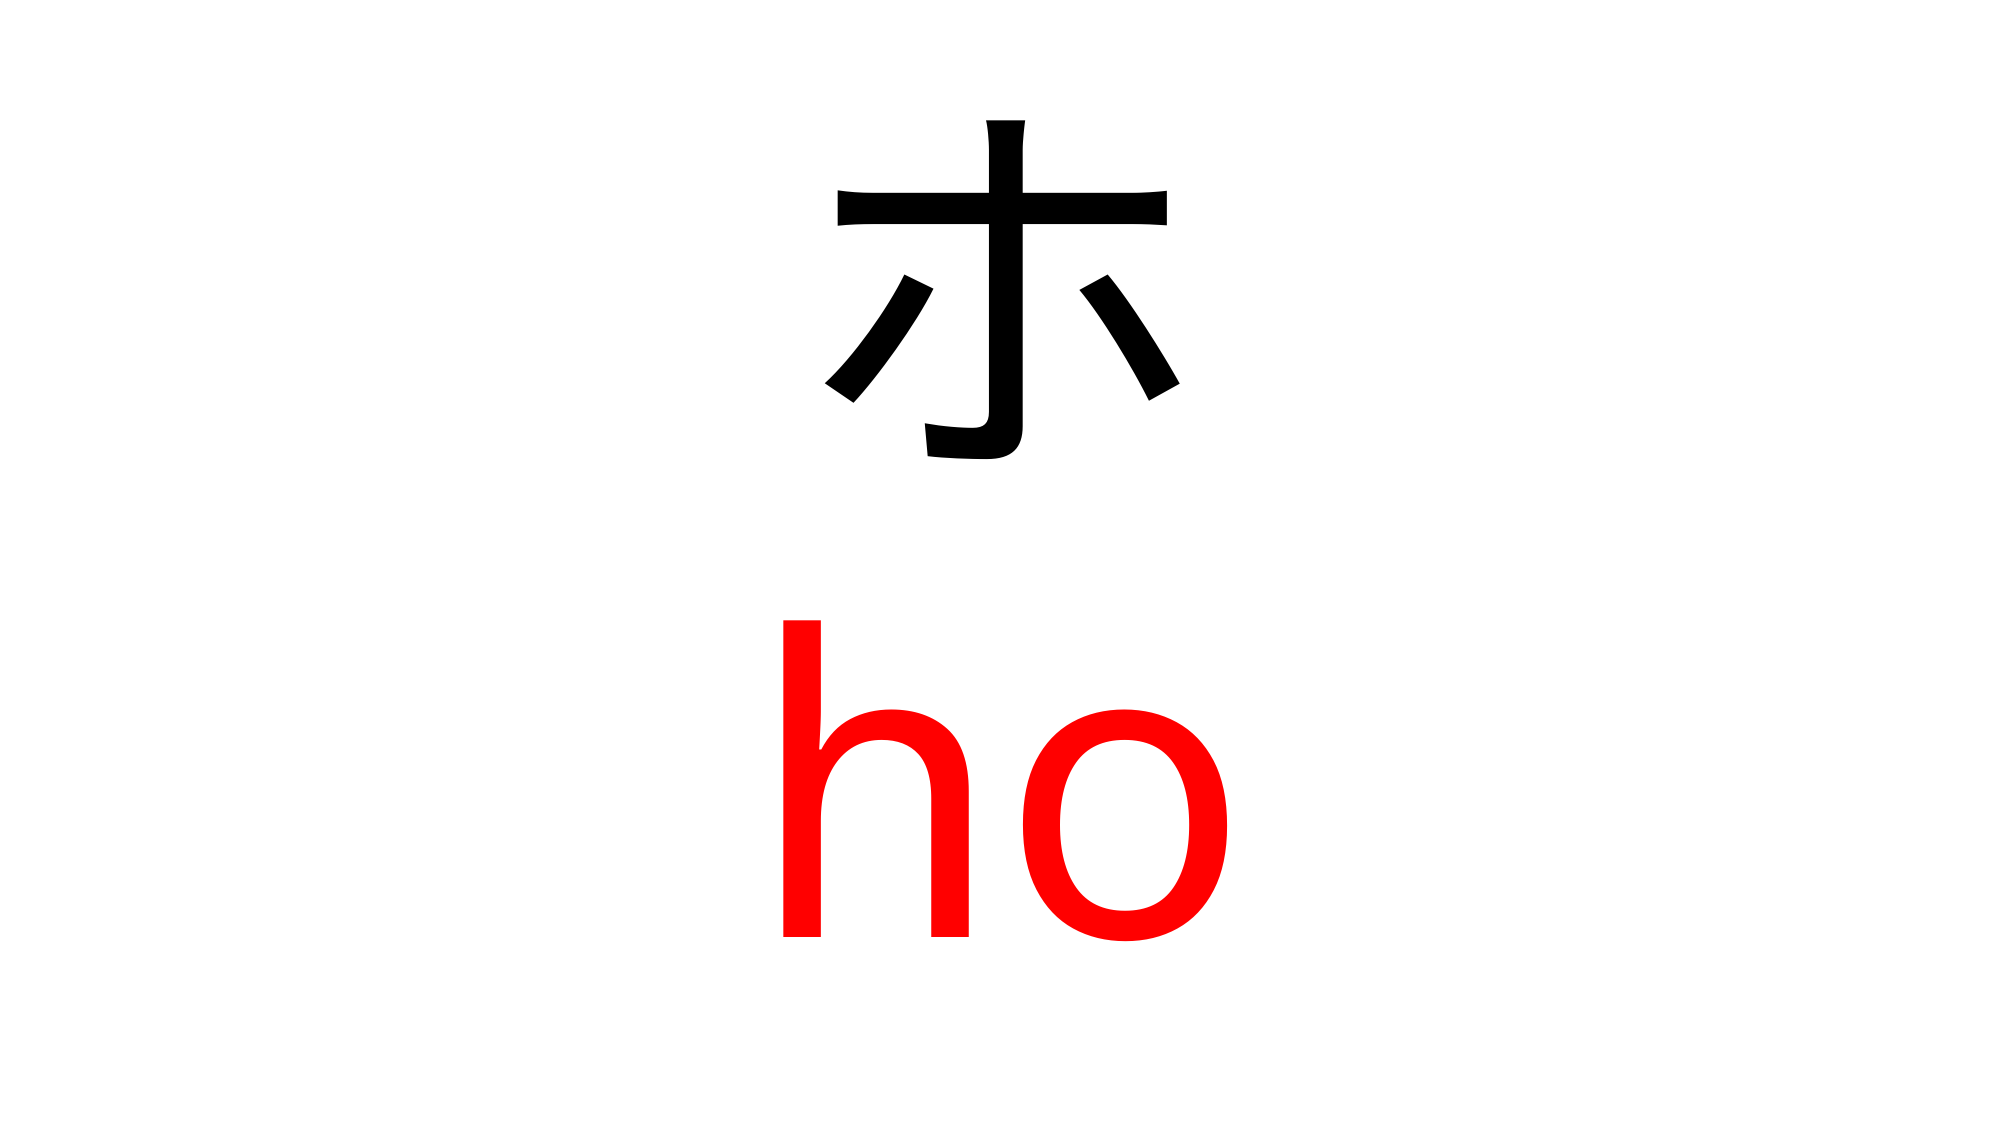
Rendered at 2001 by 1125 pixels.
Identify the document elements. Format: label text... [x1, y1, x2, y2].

title ホ [249, 71, 1750, 545]
text_box ho [249, 562, 1750, 1036]
